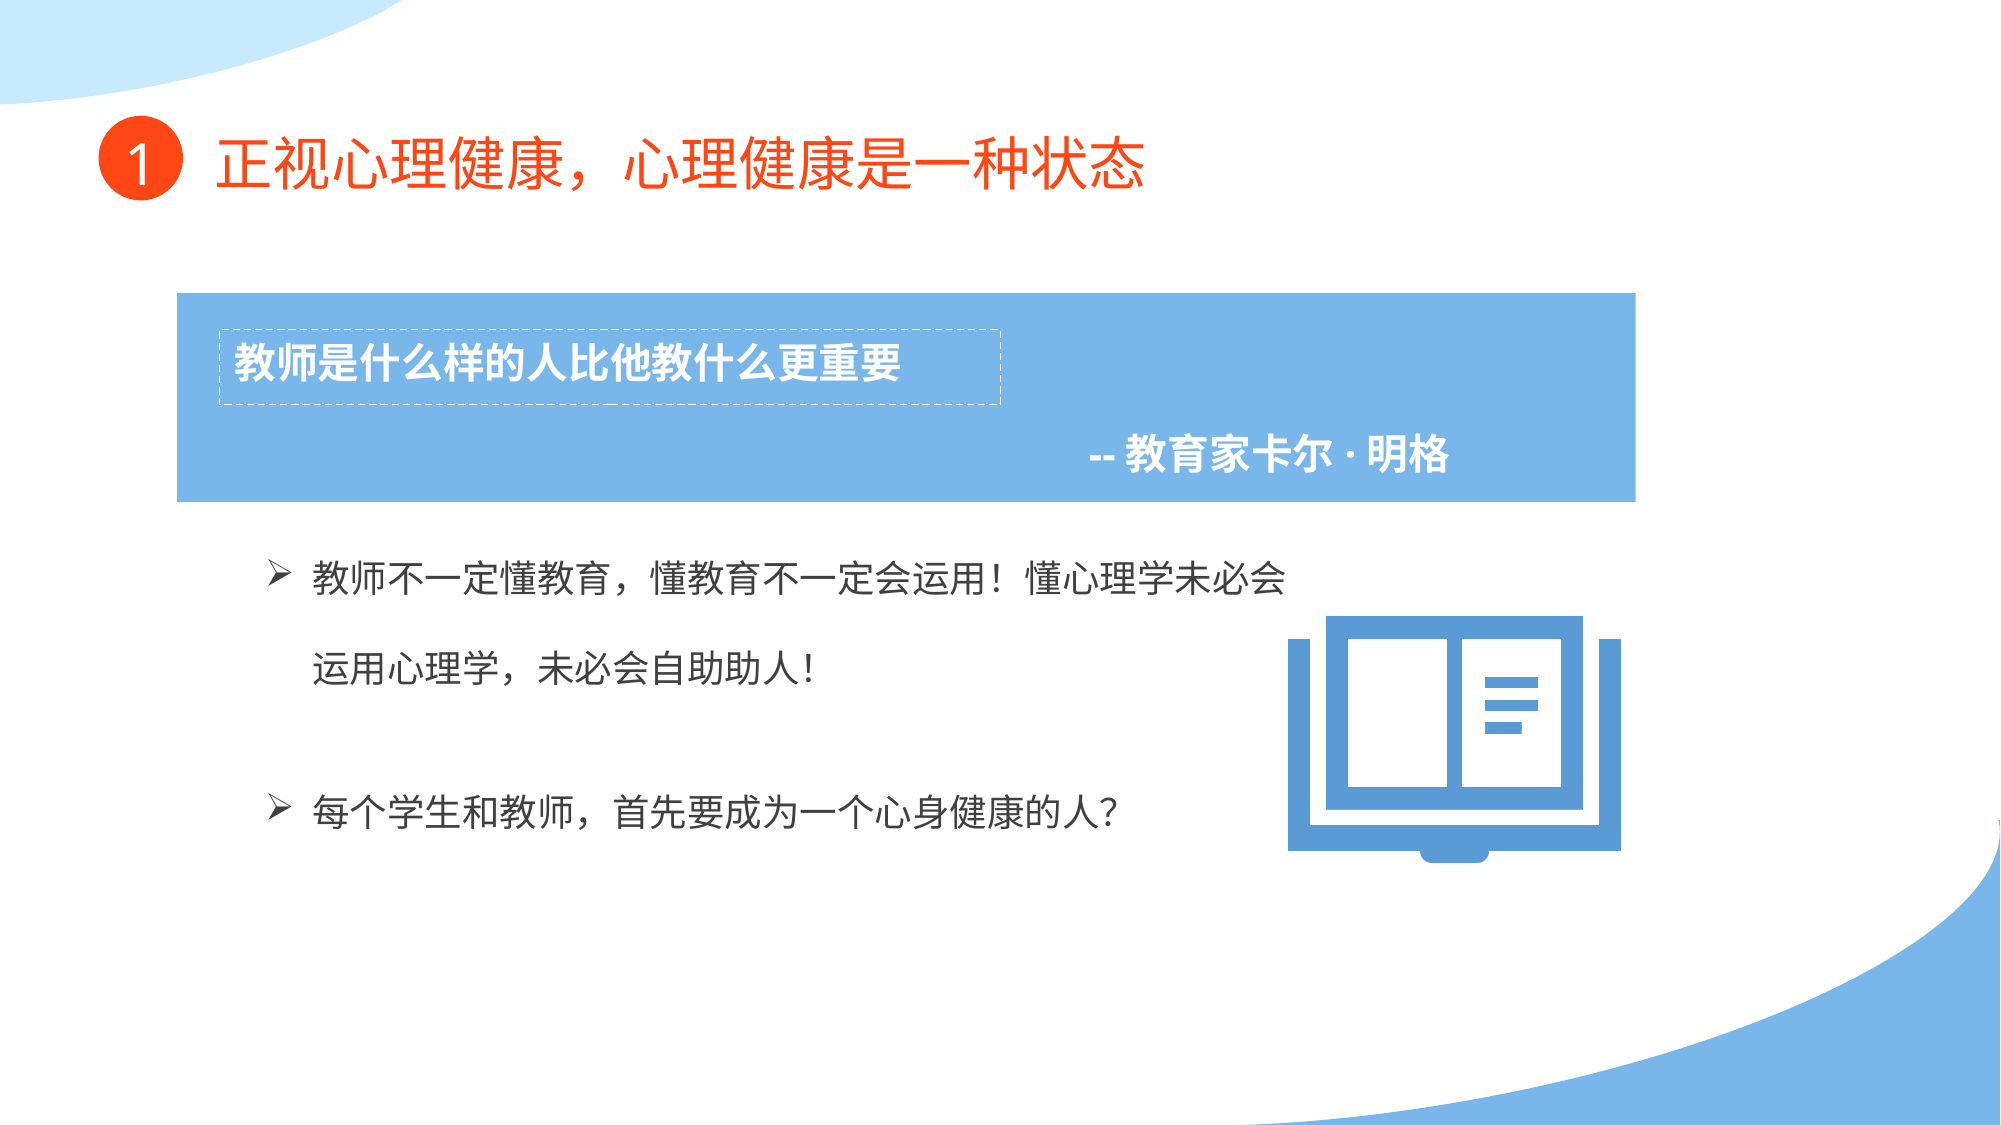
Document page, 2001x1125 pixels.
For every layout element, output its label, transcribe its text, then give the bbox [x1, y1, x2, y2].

title 教师是什么样的人比他教什么更重要 [219, 329, 1001, 405]
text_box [250, 502, 1308, 832]
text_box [98, 115, 184, 205]
text_box --教育家卡尔·明格 [1074, 420, 1542, 486]
text_box [176, 292, 1637, 503]
picture [1272, 555, 1636, 919]
text_box 正视心理健康，心理健康是一种状态 [200, 119, 1164, 205]
